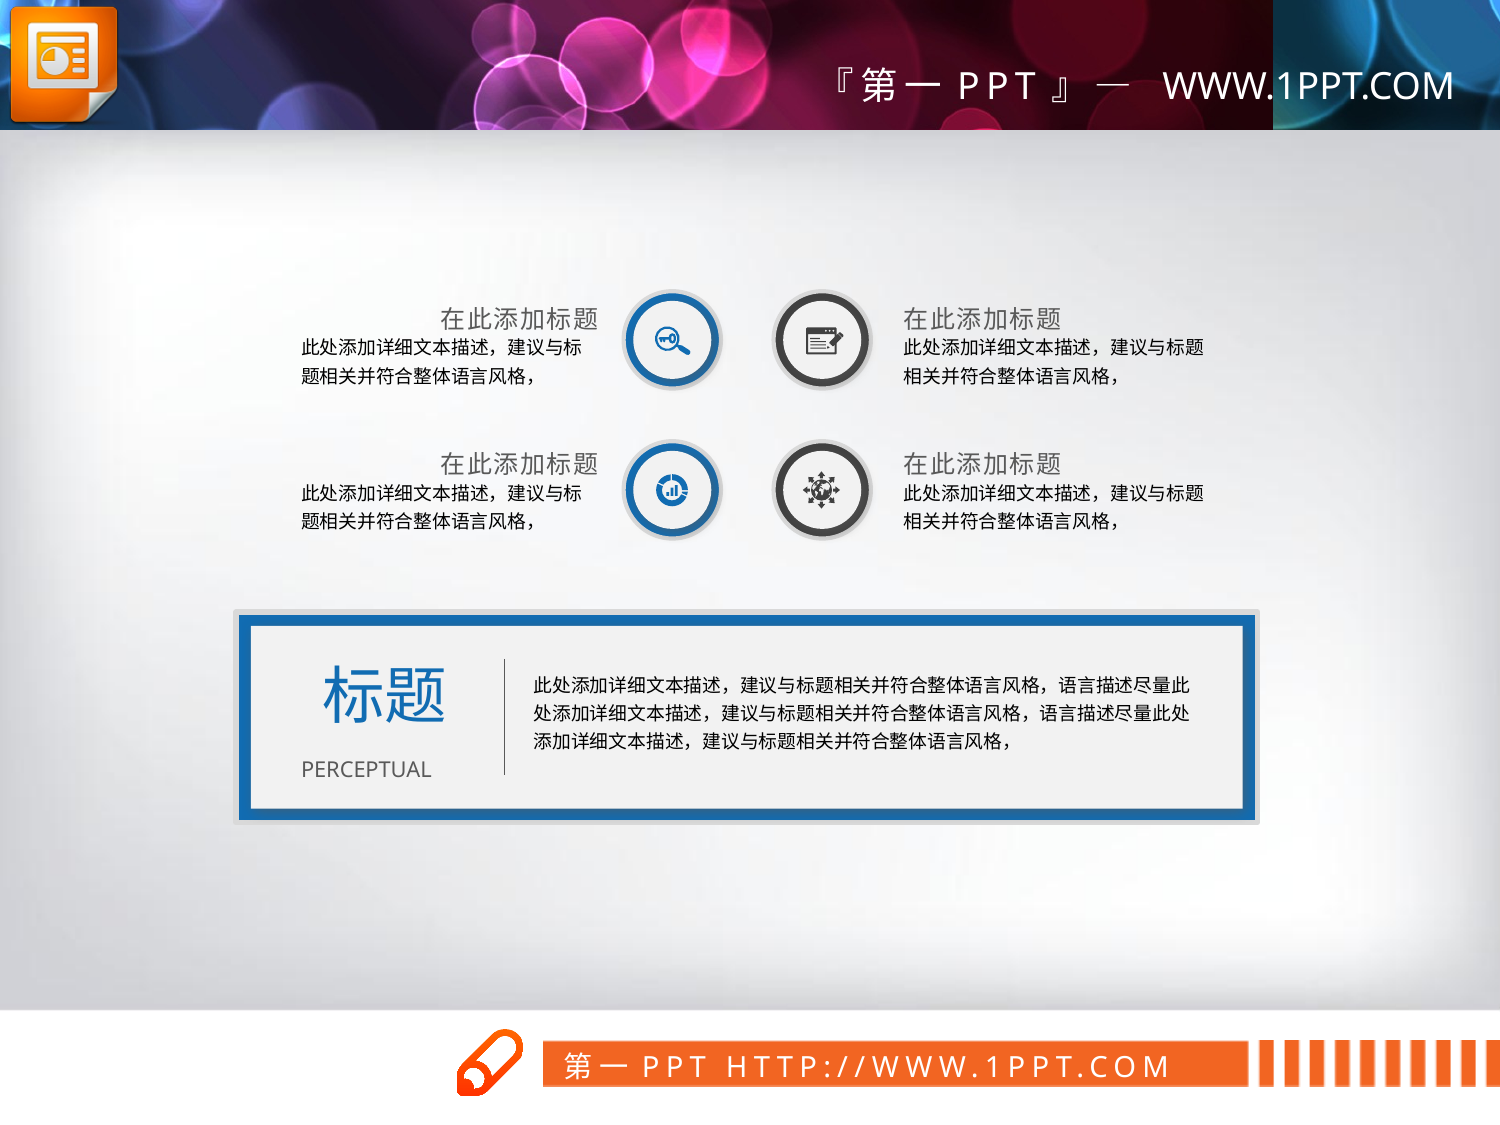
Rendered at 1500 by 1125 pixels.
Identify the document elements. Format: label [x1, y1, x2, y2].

text_box [653, 473, 689, 507]
text_box [888, 295, 1235, 396]
text_box [286, 440, 614, 541]
text_box [653, 324, 692, 356]
text_box [235, 611, 1258, 823]
text_box [623, 290, 722, 389]
text_box [802, 471, 841, 509]
text_box [623, 440, 722, 539]
text_box [805, 327, 844, 355]
picture [0, 0, 1500, 1012]
text_box [286, 295, 614, 396]
text_box [773, 440, 872, 539]
text_box [773, 290, 872, 389]
text_box [888, 440, 1235, 541]
picture [543, 1040, 1500, 1087]
